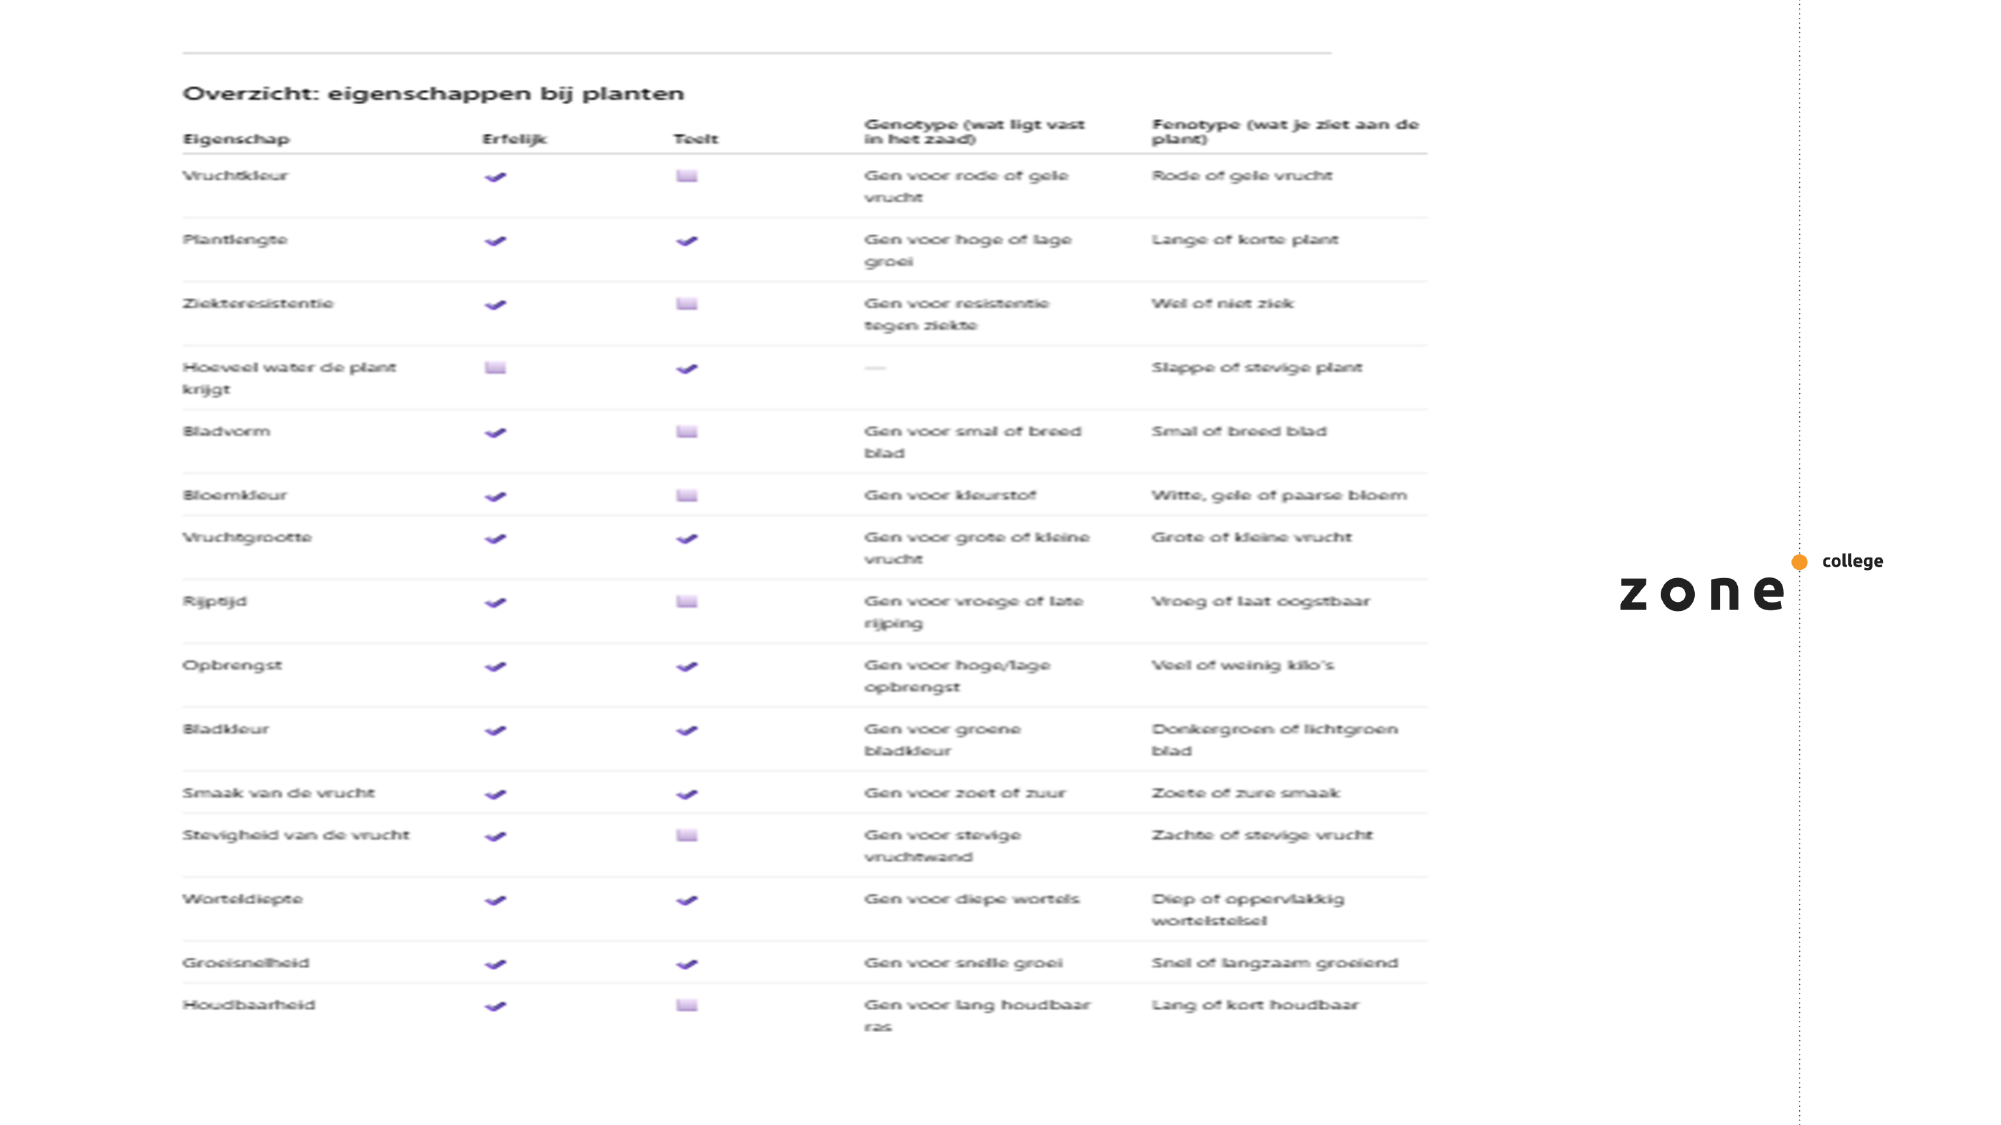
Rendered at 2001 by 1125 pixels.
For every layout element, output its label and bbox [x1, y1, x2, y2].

picture [114, 34, 1571, 1077]
picture [1596, 0, 2001, 1125]
